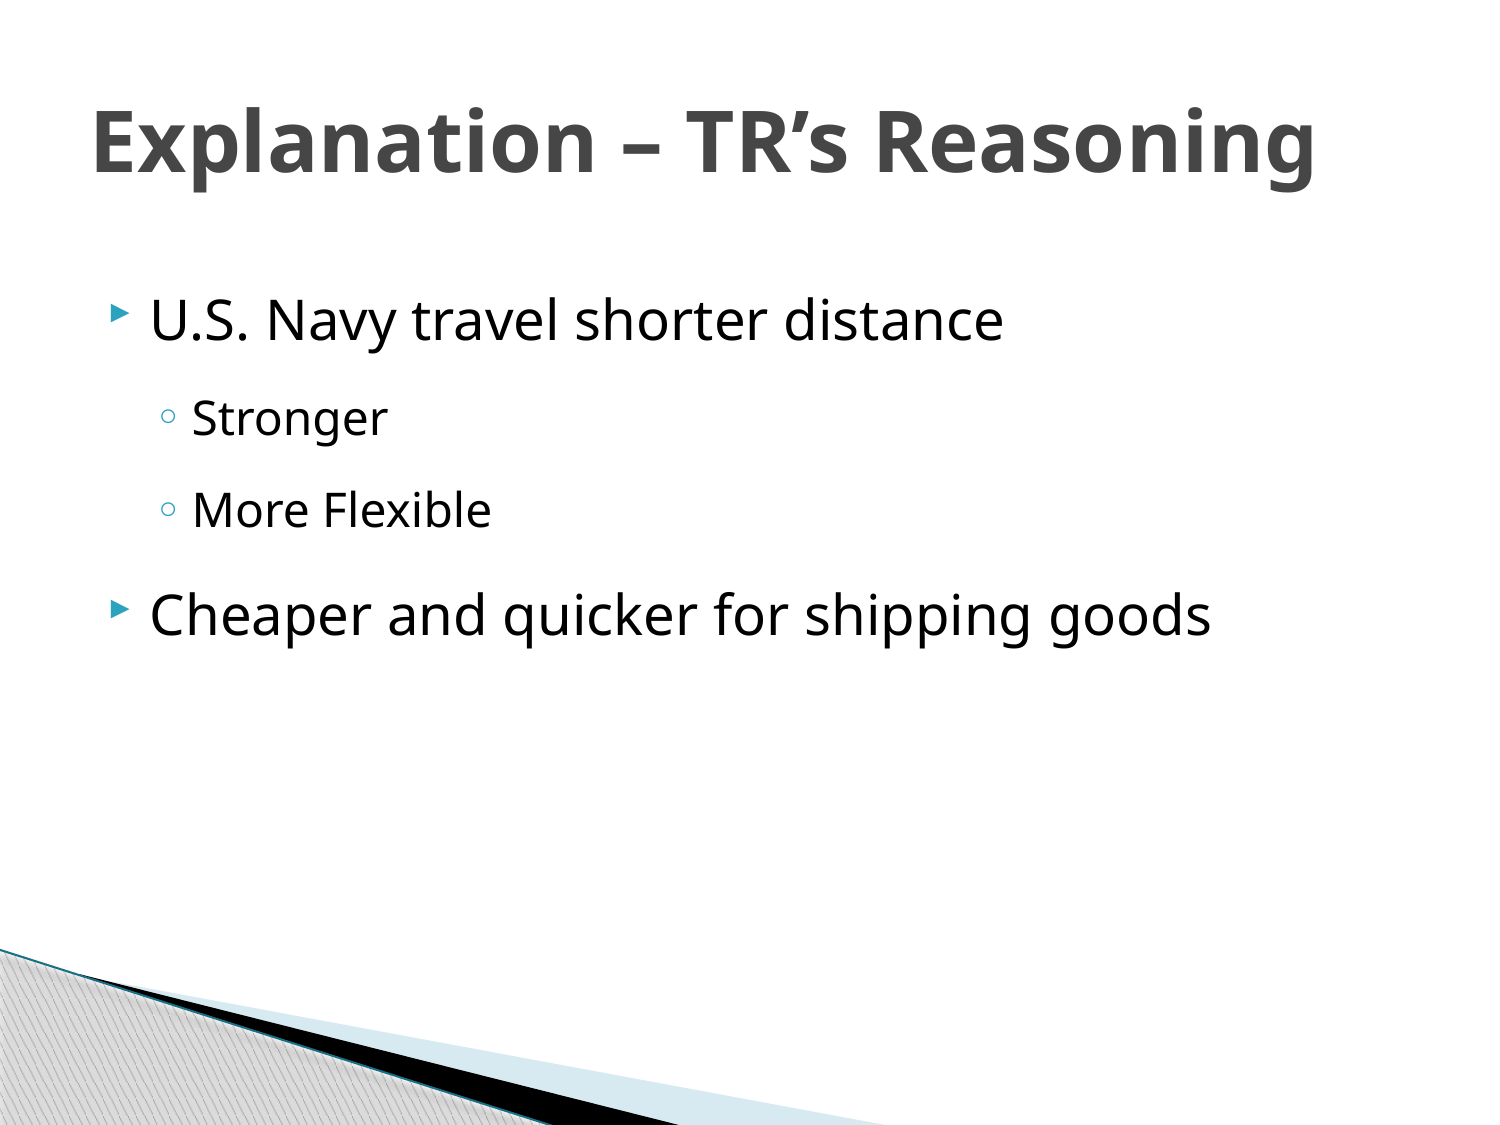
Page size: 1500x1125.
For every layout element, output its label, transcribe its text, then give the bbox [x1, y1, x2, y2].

list U.S. Navy travel shorter distance Stronger More Flexible Cheaper and quicker for shipping goods [75, 243, 1425, 986]
title Explanation – TR’s Reasoning [75, 45, 1425, 233]
